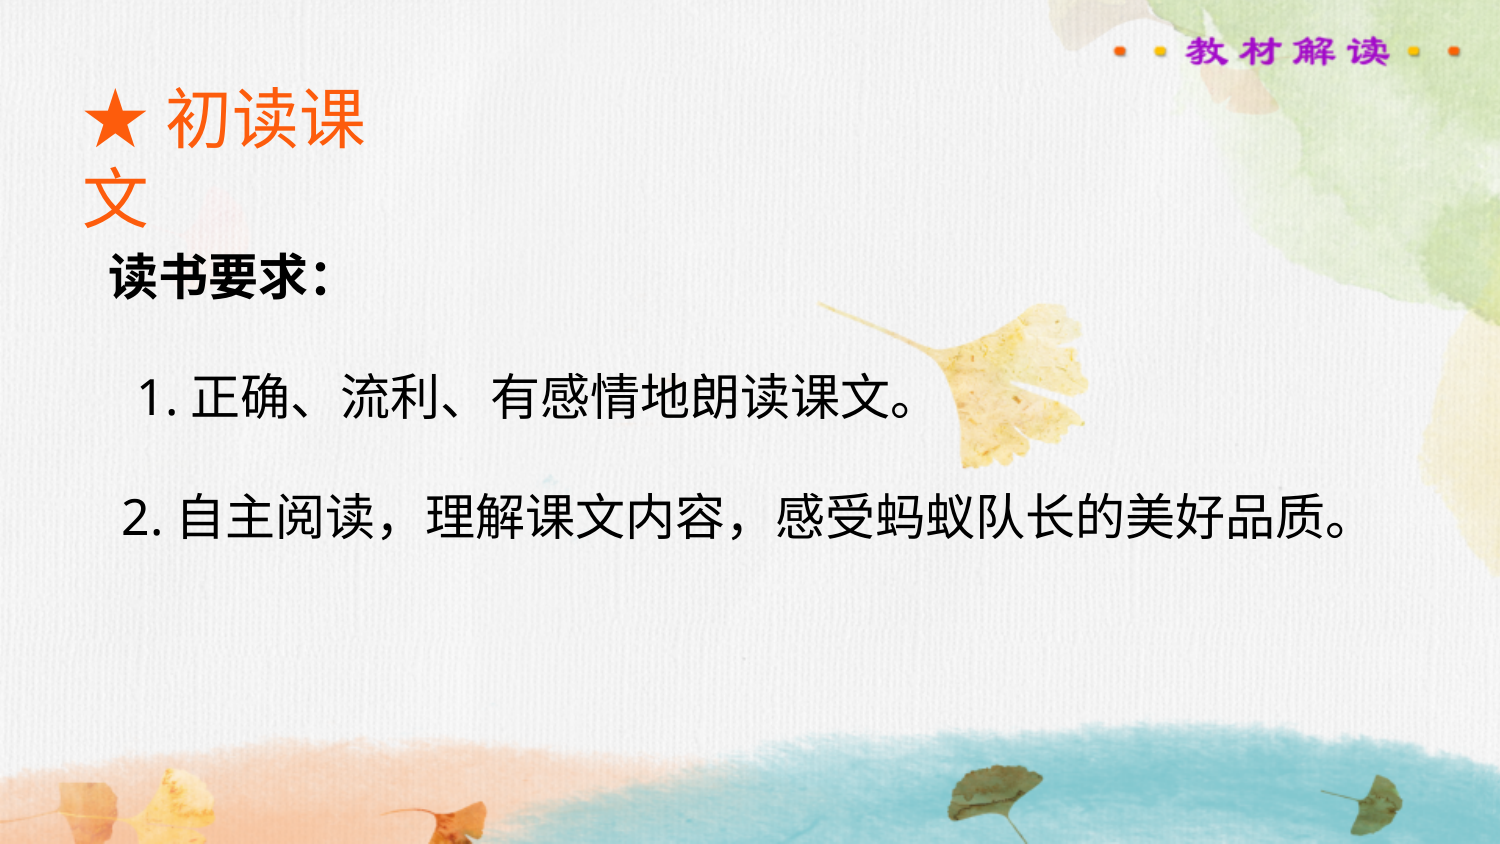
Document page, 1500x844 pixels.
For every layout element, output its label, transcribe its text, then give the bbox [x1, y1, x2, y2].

text_box ★初读课文 [68, 69, 448, 244]
picture [0, 0, 1500, 844]
text_box 读书要求： 1.正确、流利、有感情地朗读课文。 2.自主阅读，理解课文内容，感受蚂蚁队长的美好品质。 [93, 208, 1387, 554]
